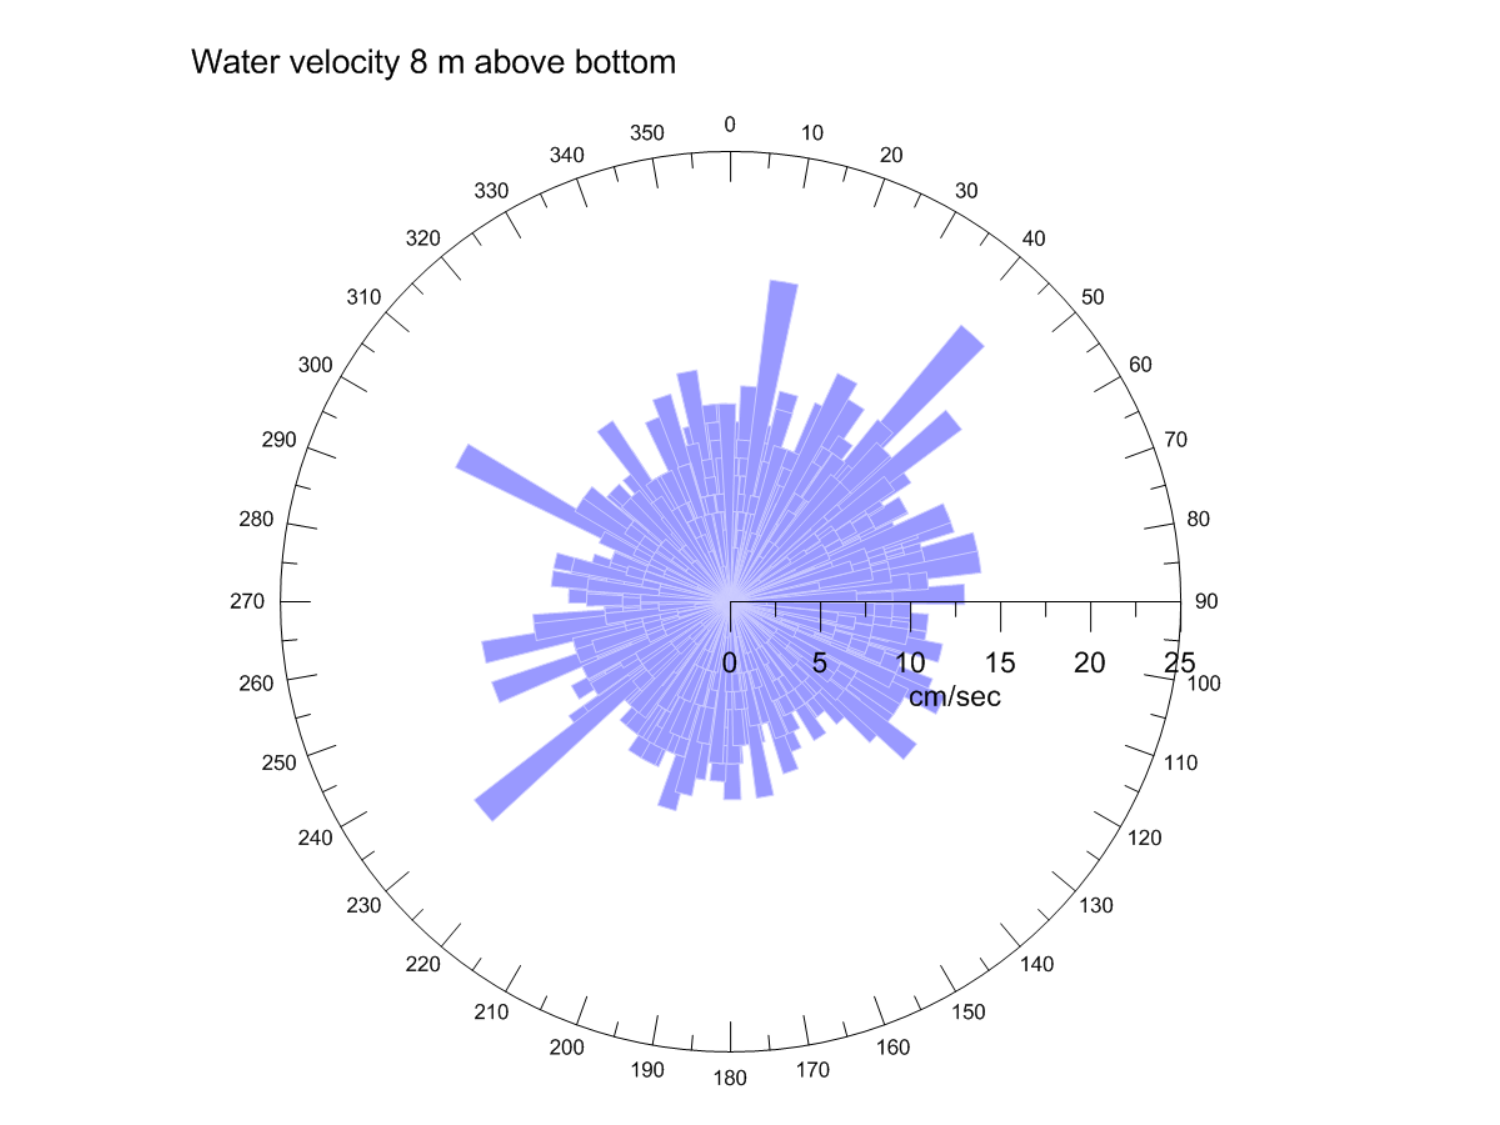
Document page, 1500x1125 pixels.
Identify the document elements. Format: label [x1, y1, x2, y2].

picture [190, 35, 1310, 1089]
